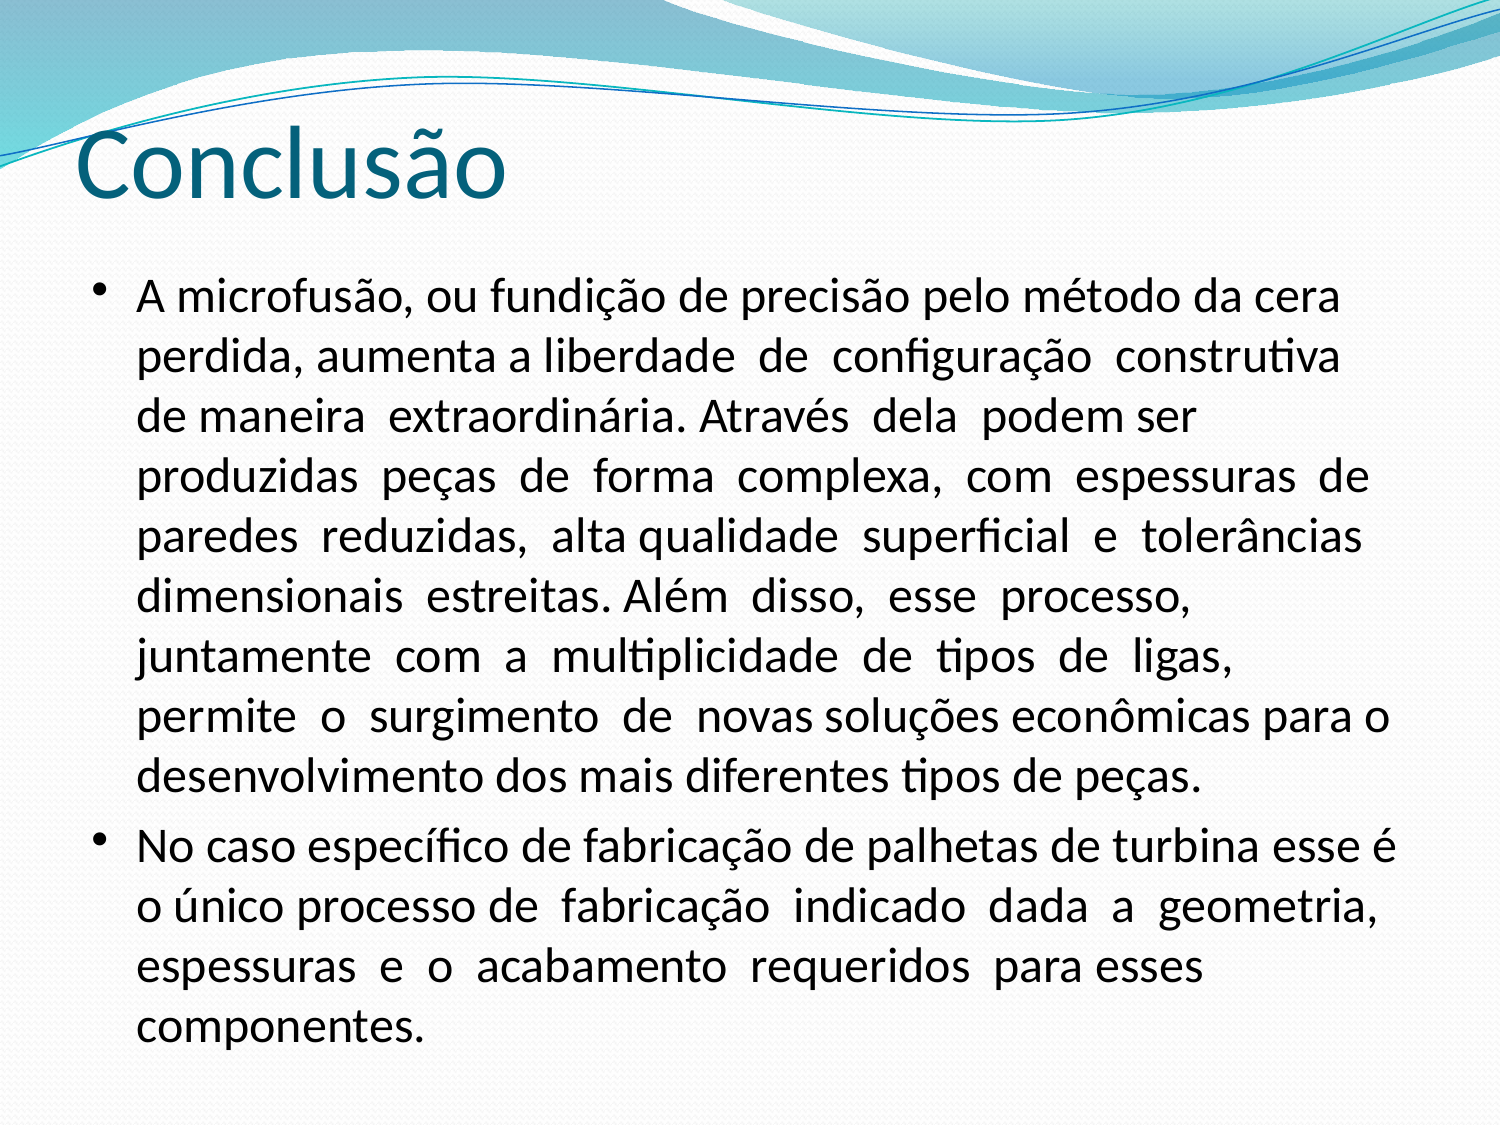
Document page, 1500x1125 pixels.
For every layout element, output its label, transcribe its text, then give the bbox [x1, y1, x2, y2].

list A microfusão, ou fundição de precisão pelo método da cera perdida, aumenta a liberdade de configuração construtiva de maneira extraordinária. Através dela podem ser produzidas peças de forma complexa, com espessuras de paredes reduzidas, alta qualidade superficial e tolerâncias dimensionais estreitas. Além disso, esse processo, juntamente com a multiplicidade de tipos de ligas, permite o surgimento de novas soluções econômicas para o desenvolvimento dos mais diferentes tipos de peças. No caso específico de fabricação de palhetas de turbina esse é o único processo de fabricação indicado dada a geometria, espessuras e o acabamento requeridos para esses componentes. [76, 255, 1427, 1000]
title Conclusão [75, 32, 1425, 220]
